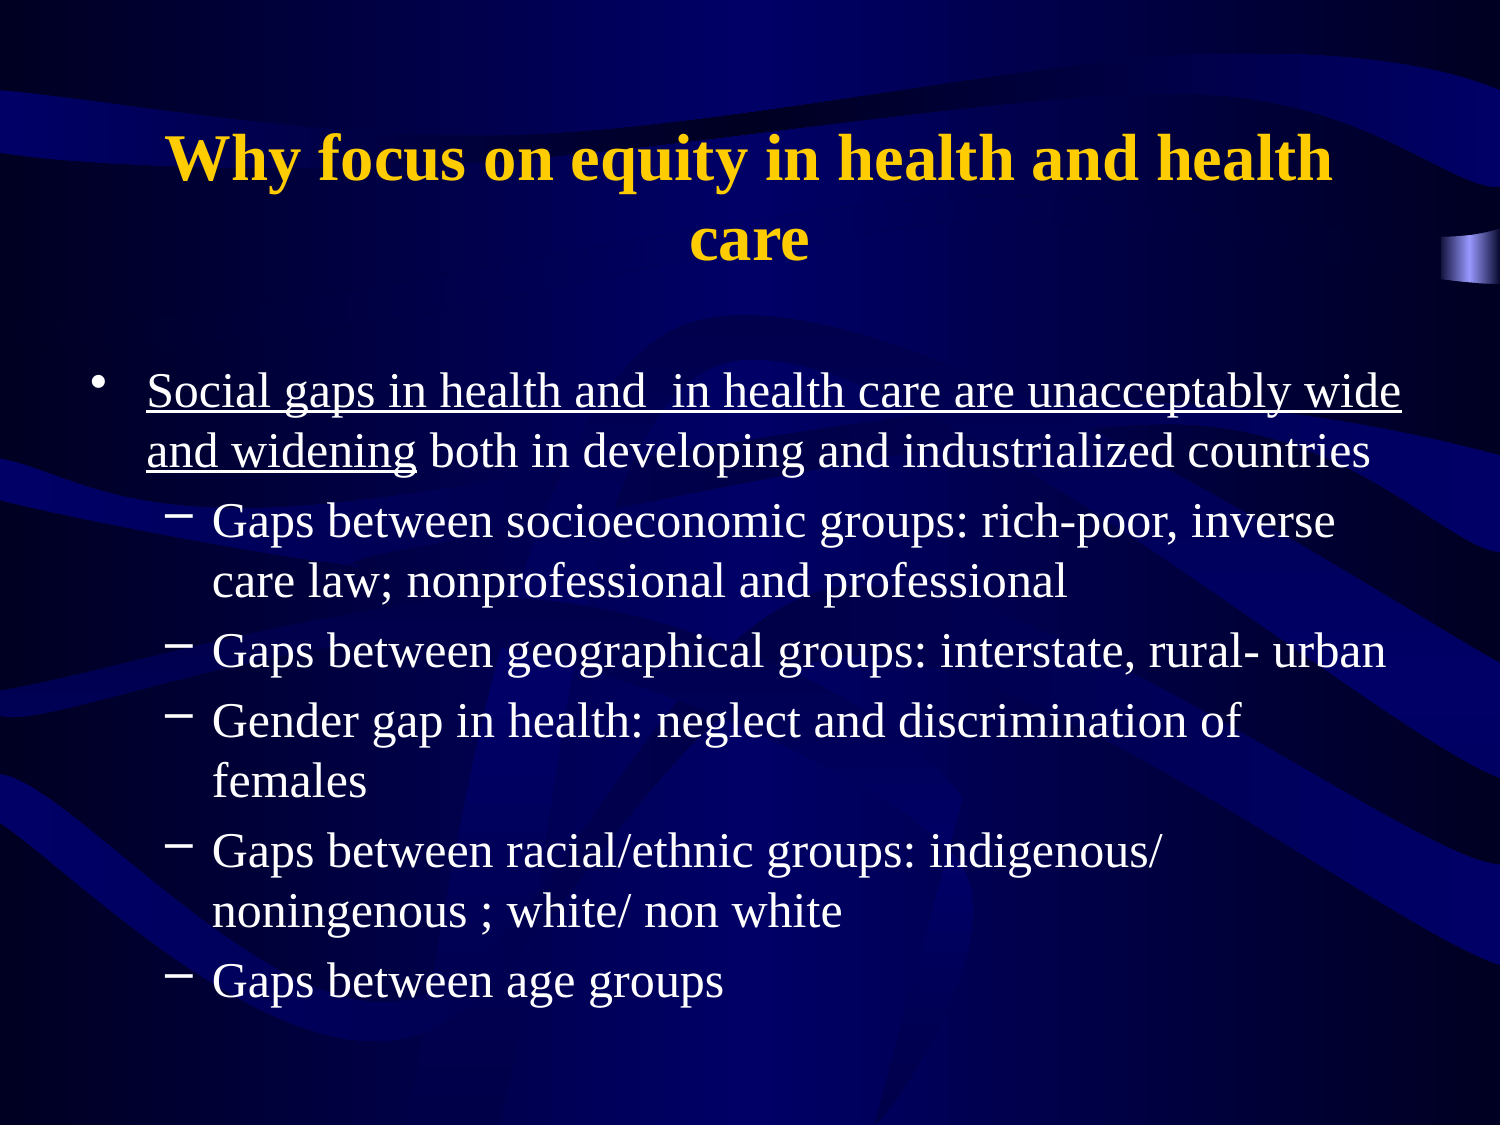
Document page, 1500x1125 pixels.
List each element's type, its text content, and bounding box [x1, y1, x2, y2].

title Why focus on equity in health and health care [112, 99, 1388, 288]
list Social gaps in health and in health care are unacceptably wide and widening both in developing and industrialized countries Gaps between socioeconomic groups: rich-poor, inverse care law; nonprofessional and professional Gaps between geographical groups: interstate, rural- urban Gender gap in health: neglect and discrimination of females Gaps between racial/ethnic groups: indigenous/ noningenous ; white/ non white Gaps between age groups [74, 349, 1426, 1076]
